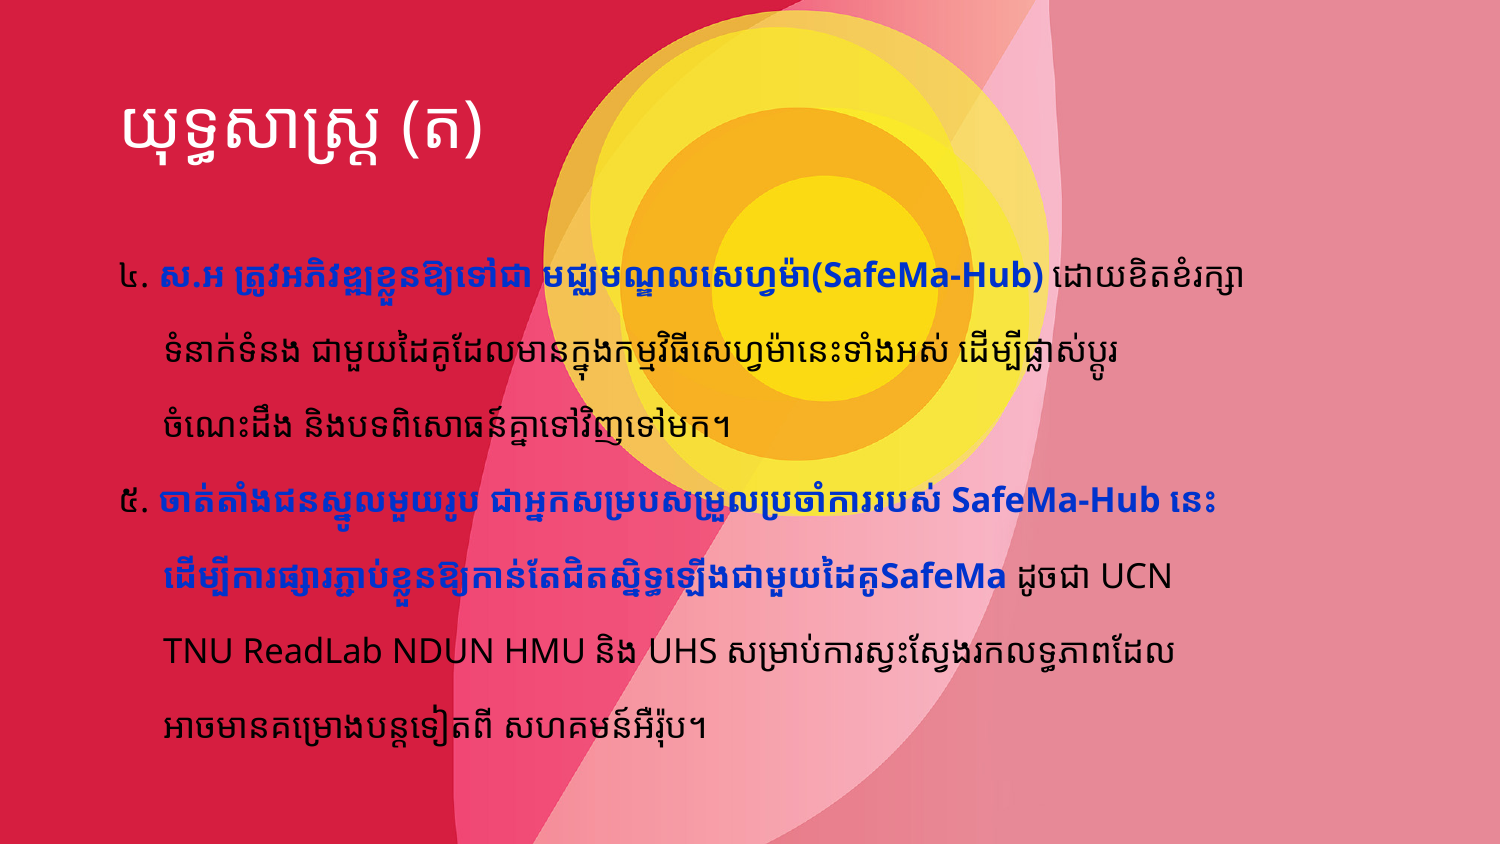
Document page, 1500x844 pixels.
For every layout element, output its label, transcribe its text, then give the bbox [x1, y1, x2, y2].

list ៤. ស.អ ត្រូវអភិវឌ្ឍខ្លួនឱ្យទៅជា មជ្ឈមណ្ឌលសេហ្វម៉ា(SafeMa-Hub) ដោយខិតខំរក្សា ទំនាក់ទំនង ជាមួយដៃគូដែលមានក្នុងកម្មវិធីសេហ្វម៉ានេះទាំងអស់ ដើម្បីផ្លាស់ប្តូរ ចំណេះដឹង និងបទពិសោធន៍គ្នាទៅវិញទៅមក។ ៥. ចាត់តាំងជនស្នូលមួយរូប ជាអ្នកសម្របសម្រួលប្រចាំការរបស់ SafeMa-Hub នេះ ​ ដើម្បីការផ្សារភ្ជាប់ខ្លួនឱ្យកាន់តែជិតស្និទ្ធឡើងជាមួយដៃគូSafeMa ដូចជា UCN TNU ReadLab NDUN HMU និង UHS សម្រាប់ការស្វះស្វែងរកលទ្ធភាពដែល អាចមានគម្រោងបន្តទៀតពី សហគមន៍អឺរ៉ុប។ [103, 224, 1397, 760]
title យុទ្ធសាស្ត្រ (ត) [103, 44, 1397, 208]
picture [0, 0, 1500, 844]
